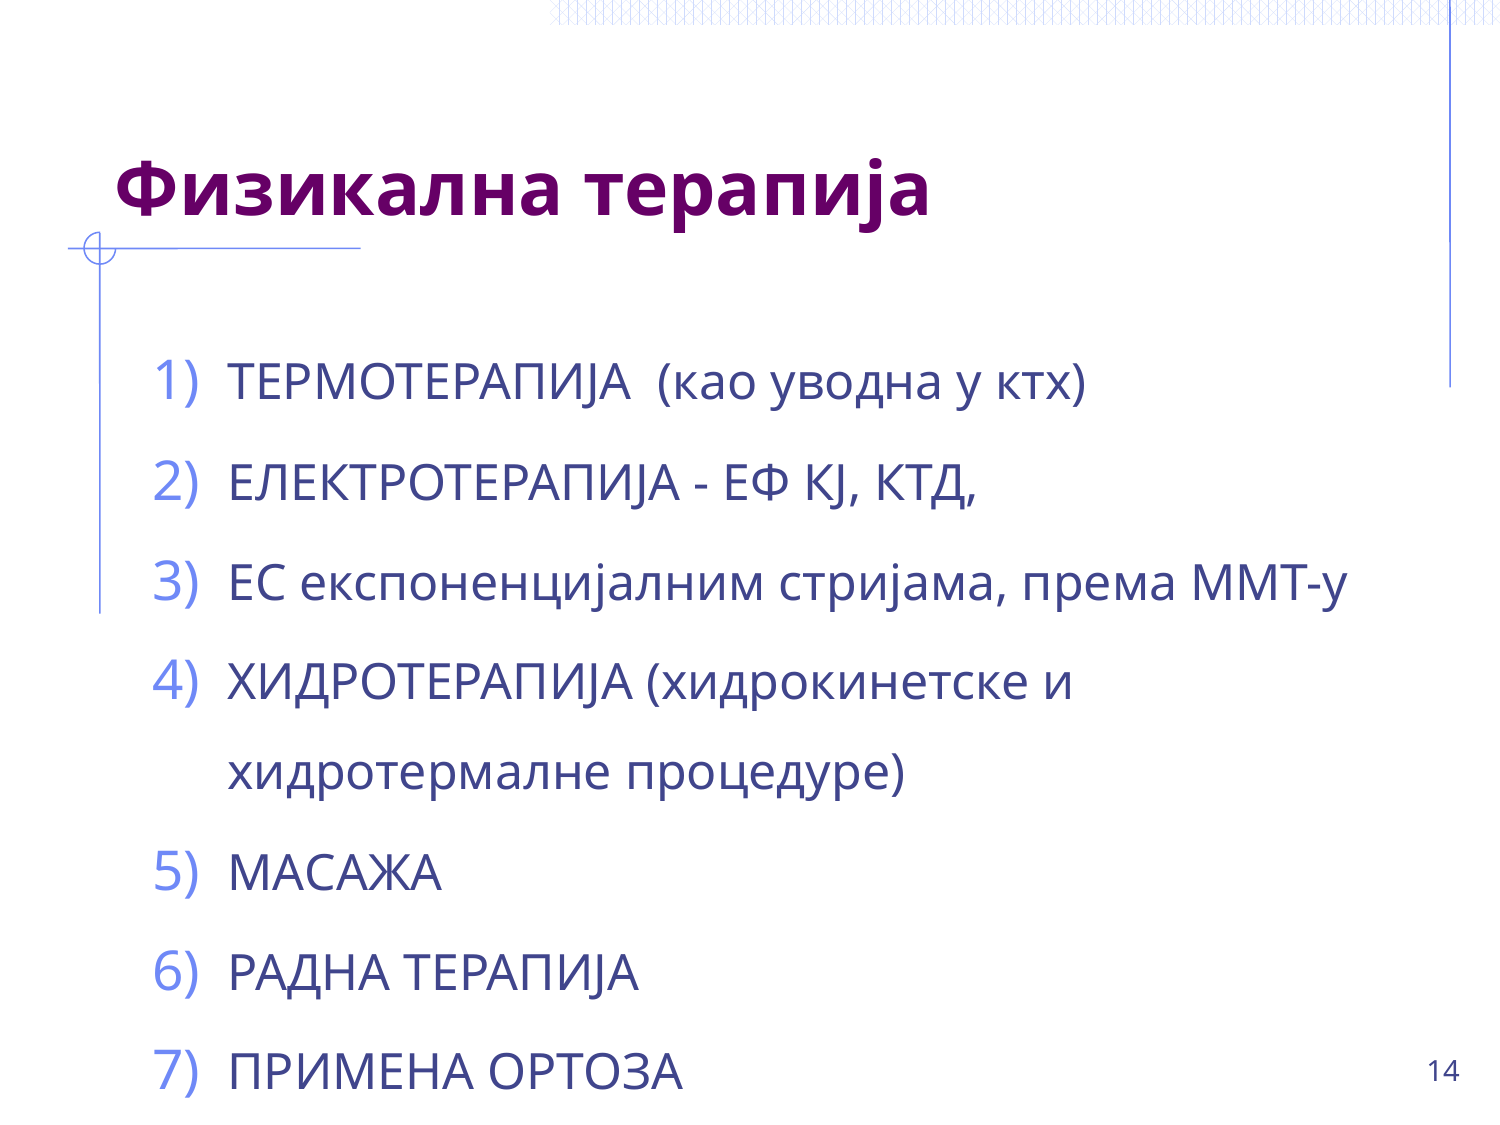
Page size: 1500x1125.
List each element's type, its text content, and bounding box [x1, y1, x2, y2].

title Физикална терапија [99, 49, 1376, 238]
slide_number 14 [1162, 1025, 1475, 1100]
list ТЕРМОТЕРАПИЈА (као уводна у ктх) ЕЛЕКТРОТЕРАПИЈА - ЕФ КЈ, КТД, ЕС експоненцијалним стријама, према ММТ-у ХИДРОТЕРАПИЈА (хидрокинетске и хидротермалне процедуре) МАСАЖА РАДНА ТЕРАПИЈА ПРИМЕНА ОРТОЗА [137, 312, 1413, 988]
